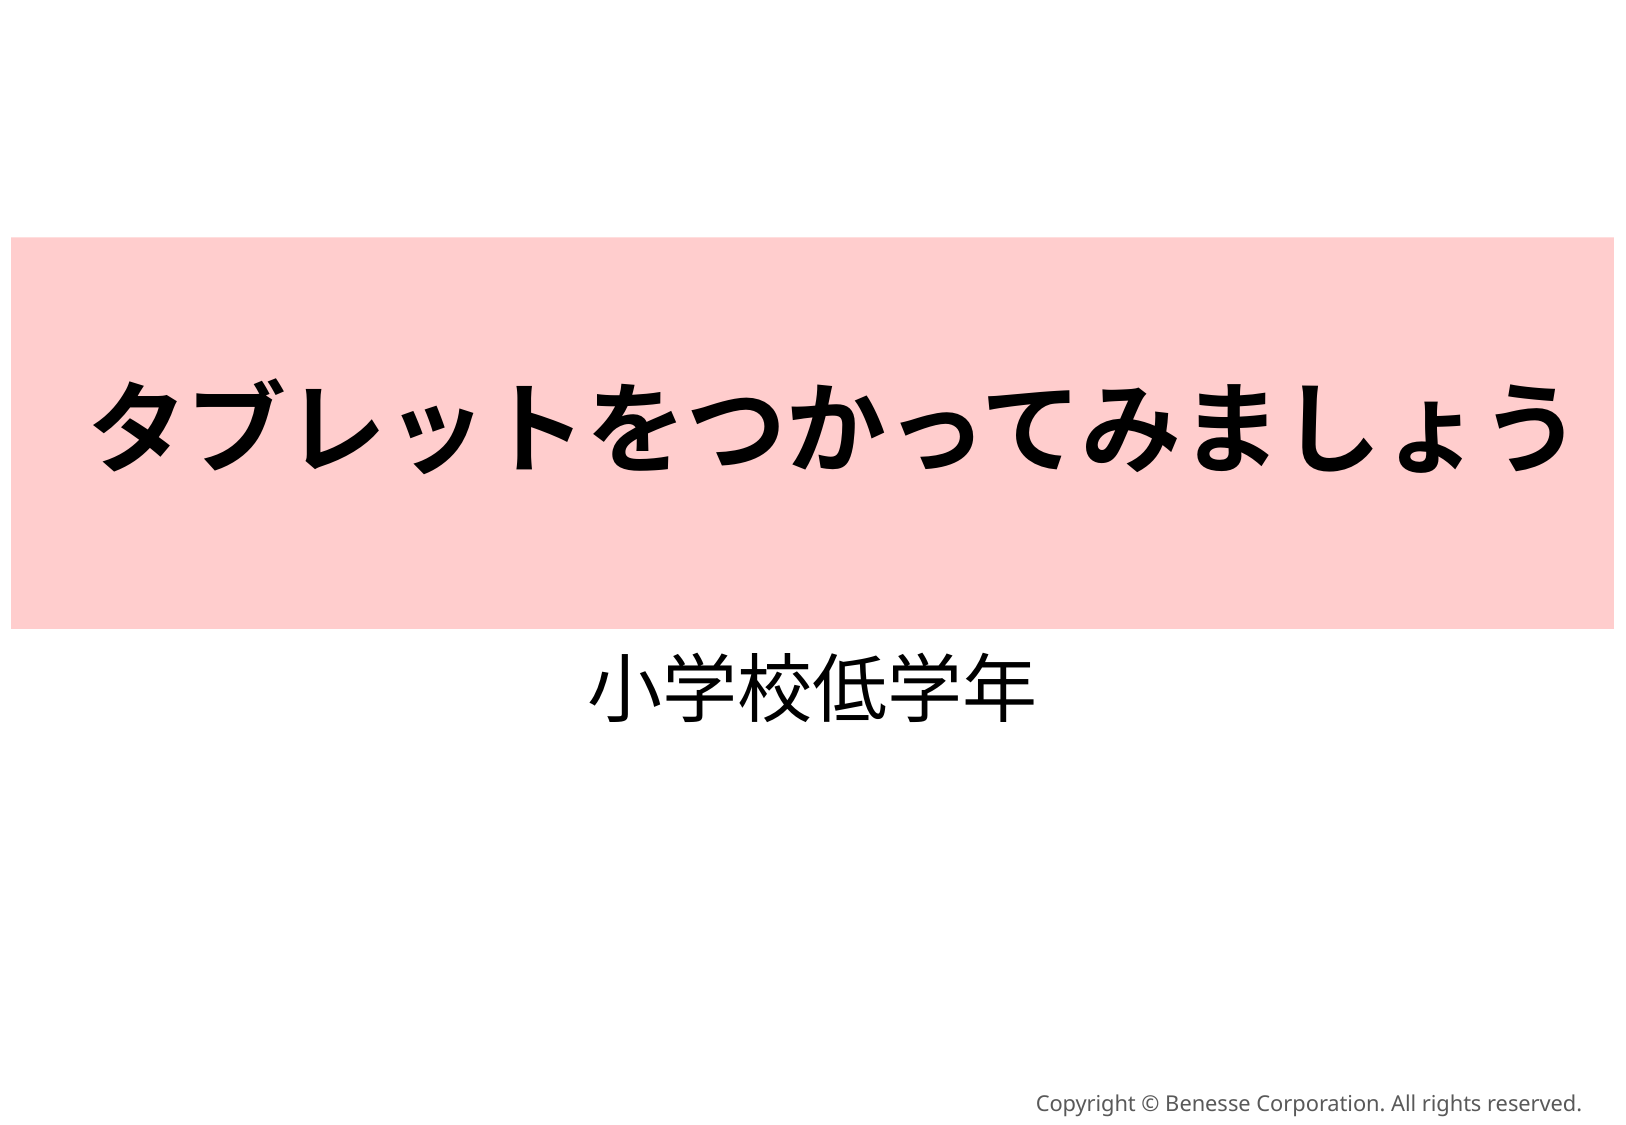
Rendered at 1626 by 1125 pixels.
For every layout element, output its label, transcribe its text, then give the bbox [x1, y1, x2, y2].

title タブレットをつかってみましょう [11, 237, 1614, 629]
subtitle 小学校低学年 [44, 644, 1581, 916]
